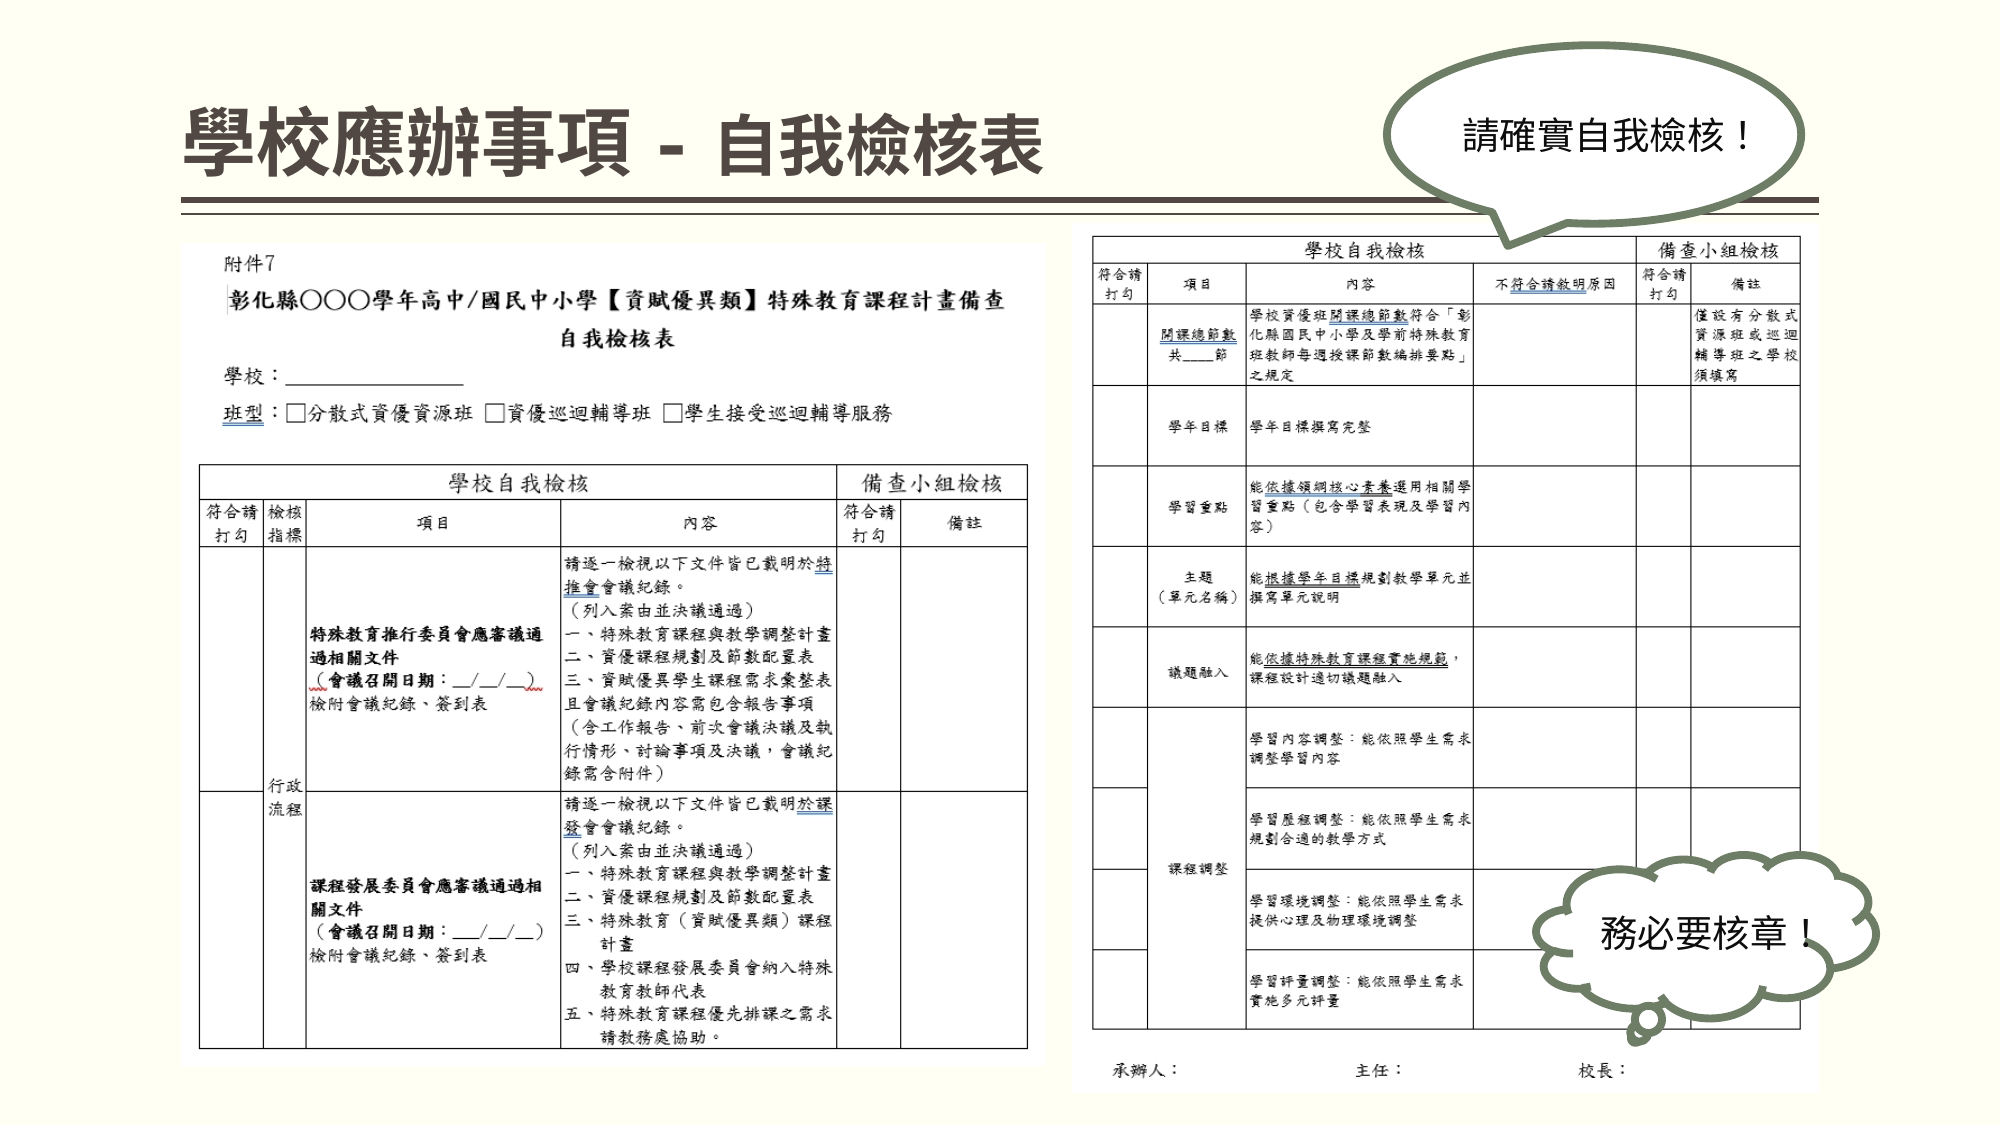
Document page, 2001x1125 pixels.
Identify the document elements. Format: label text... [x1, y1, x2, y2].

picture [1072, 223, 1819, 1093]
title 學校應辦事項-自我檢核表 [181, 12, 1819, 193]
picture [181, 243, 1046, 1066]
text_box 務必要核章！ [1824, 856, 1881, 990]
text_box 請確實自我檢核！ [1382, 41, 1806, 221]
